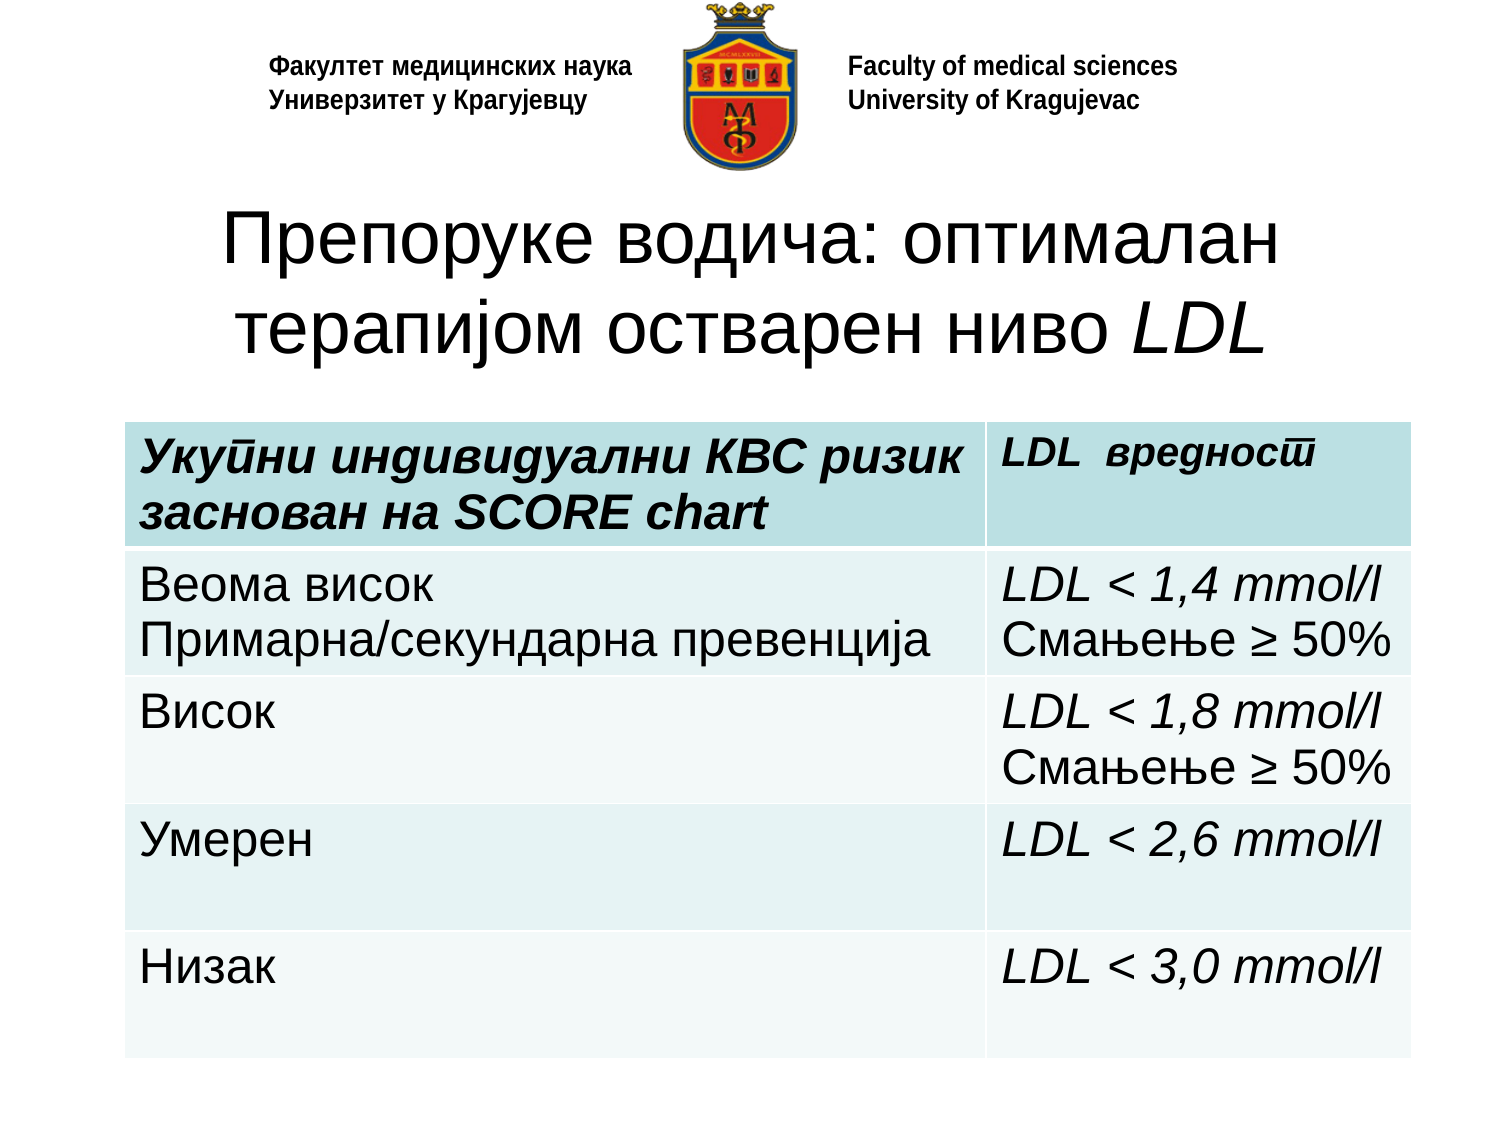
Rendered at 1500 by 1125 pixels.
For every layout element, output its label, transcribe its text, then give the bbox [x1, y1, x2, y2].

table_cell Веома висок Примарна/секундарна превенција [125, 551, 985, 675]
table_cell LDL < 3,0 mmol/l [987, 932, 1411, 1058]
title Препоруке водича: оптималан терапијом остварен ниво LDL [76, 160, 1427, 398]
table_cell LDL < 1,8 mmol/l Смањење ≥ 50% [987, 677, 1411, 803]
table_header LDL вредност [987, 422, 1411, 546]
table_cell LDL < 1,4 mmol/l Смањење ≥ 50% [987, 551, 1411, 675]
table_header Укупни индивидуални КВС ризик заснован на SCORE chart [125, 422, 985, 546]
table_cell LDL < 2,6 mmol/l [987, 804, 1411, 930]
table_cell Низак [125, 932, 985, 1058]
table_cell Умерен [125, 804, 985, 930]
table_cell Висок [125, 677, 985, 803]
